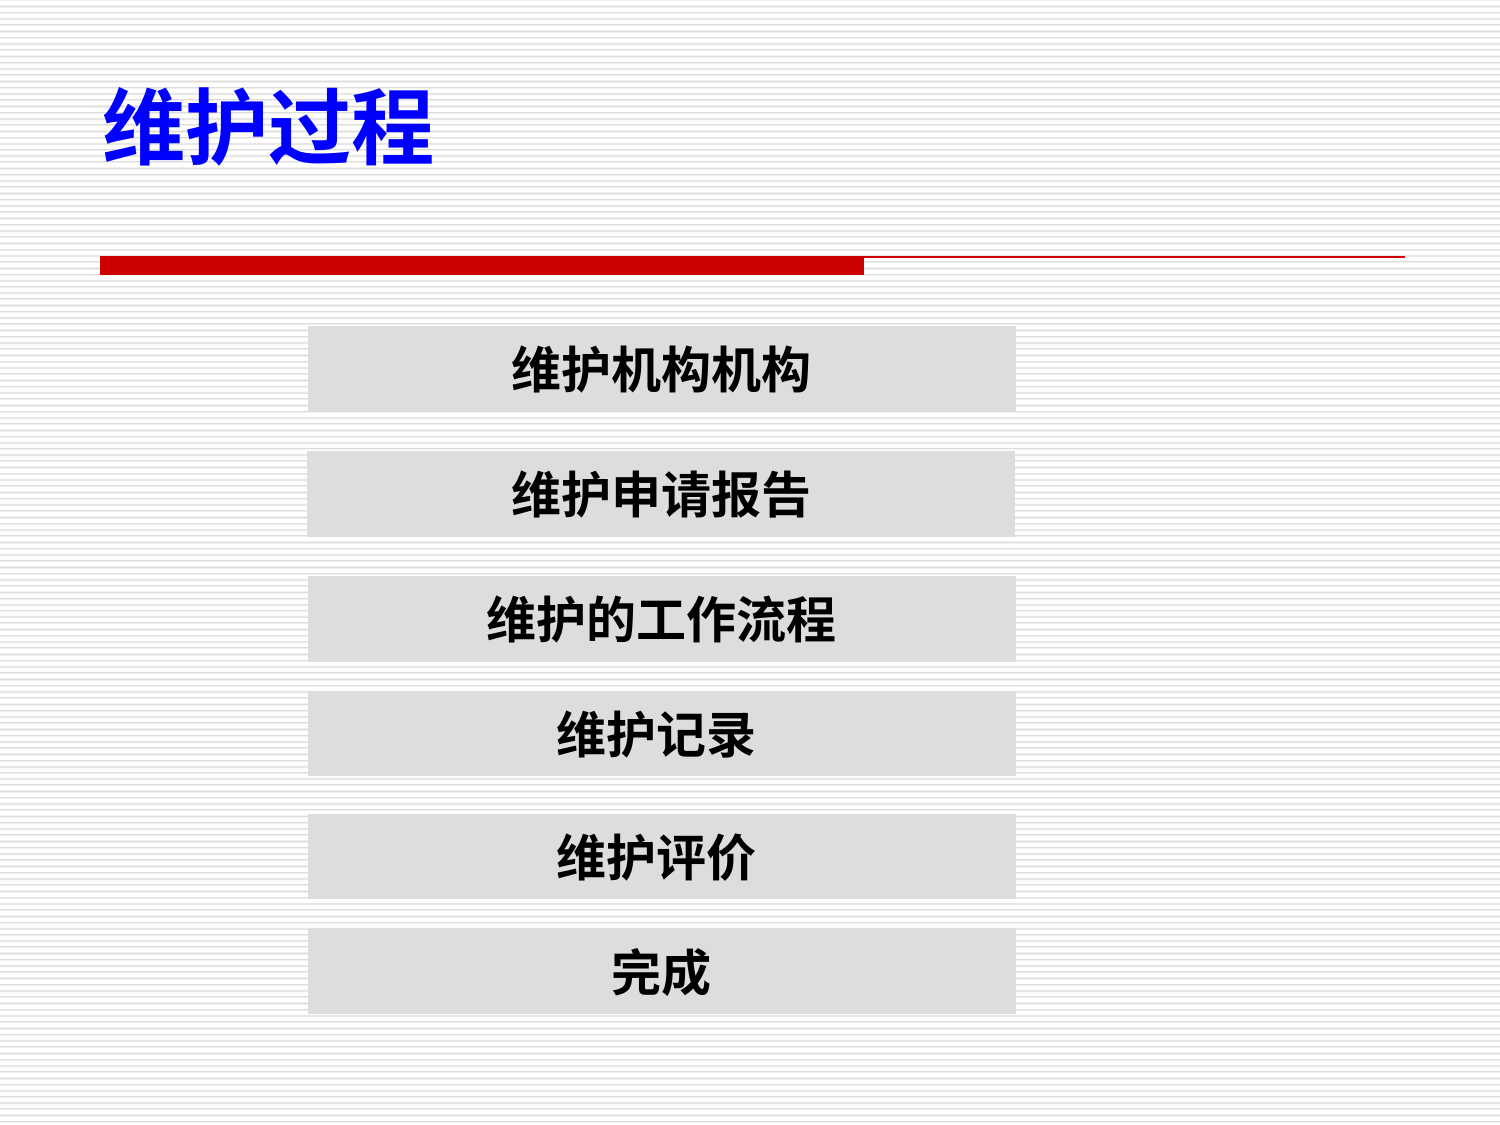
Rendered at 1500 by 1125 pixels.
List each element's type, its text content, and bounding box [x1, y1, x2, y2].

text_box 维护的工作流程 [307, 576, 1017, 662]
text_box 维护记录 [307, 690, 1017, 777]
text_box 维护过程 [87, 82, 1363, 183]
picture [0, 0, 1500, 1125]
text_box 维护申请报告 [306, 451, 1016, 537]
text_box 维护机构机构 [307, 326, 1017, 412]
text_box 完成 [307, 928, 1017, 1014]
text_box 维护评价 [307, 813, 1017, 900]
